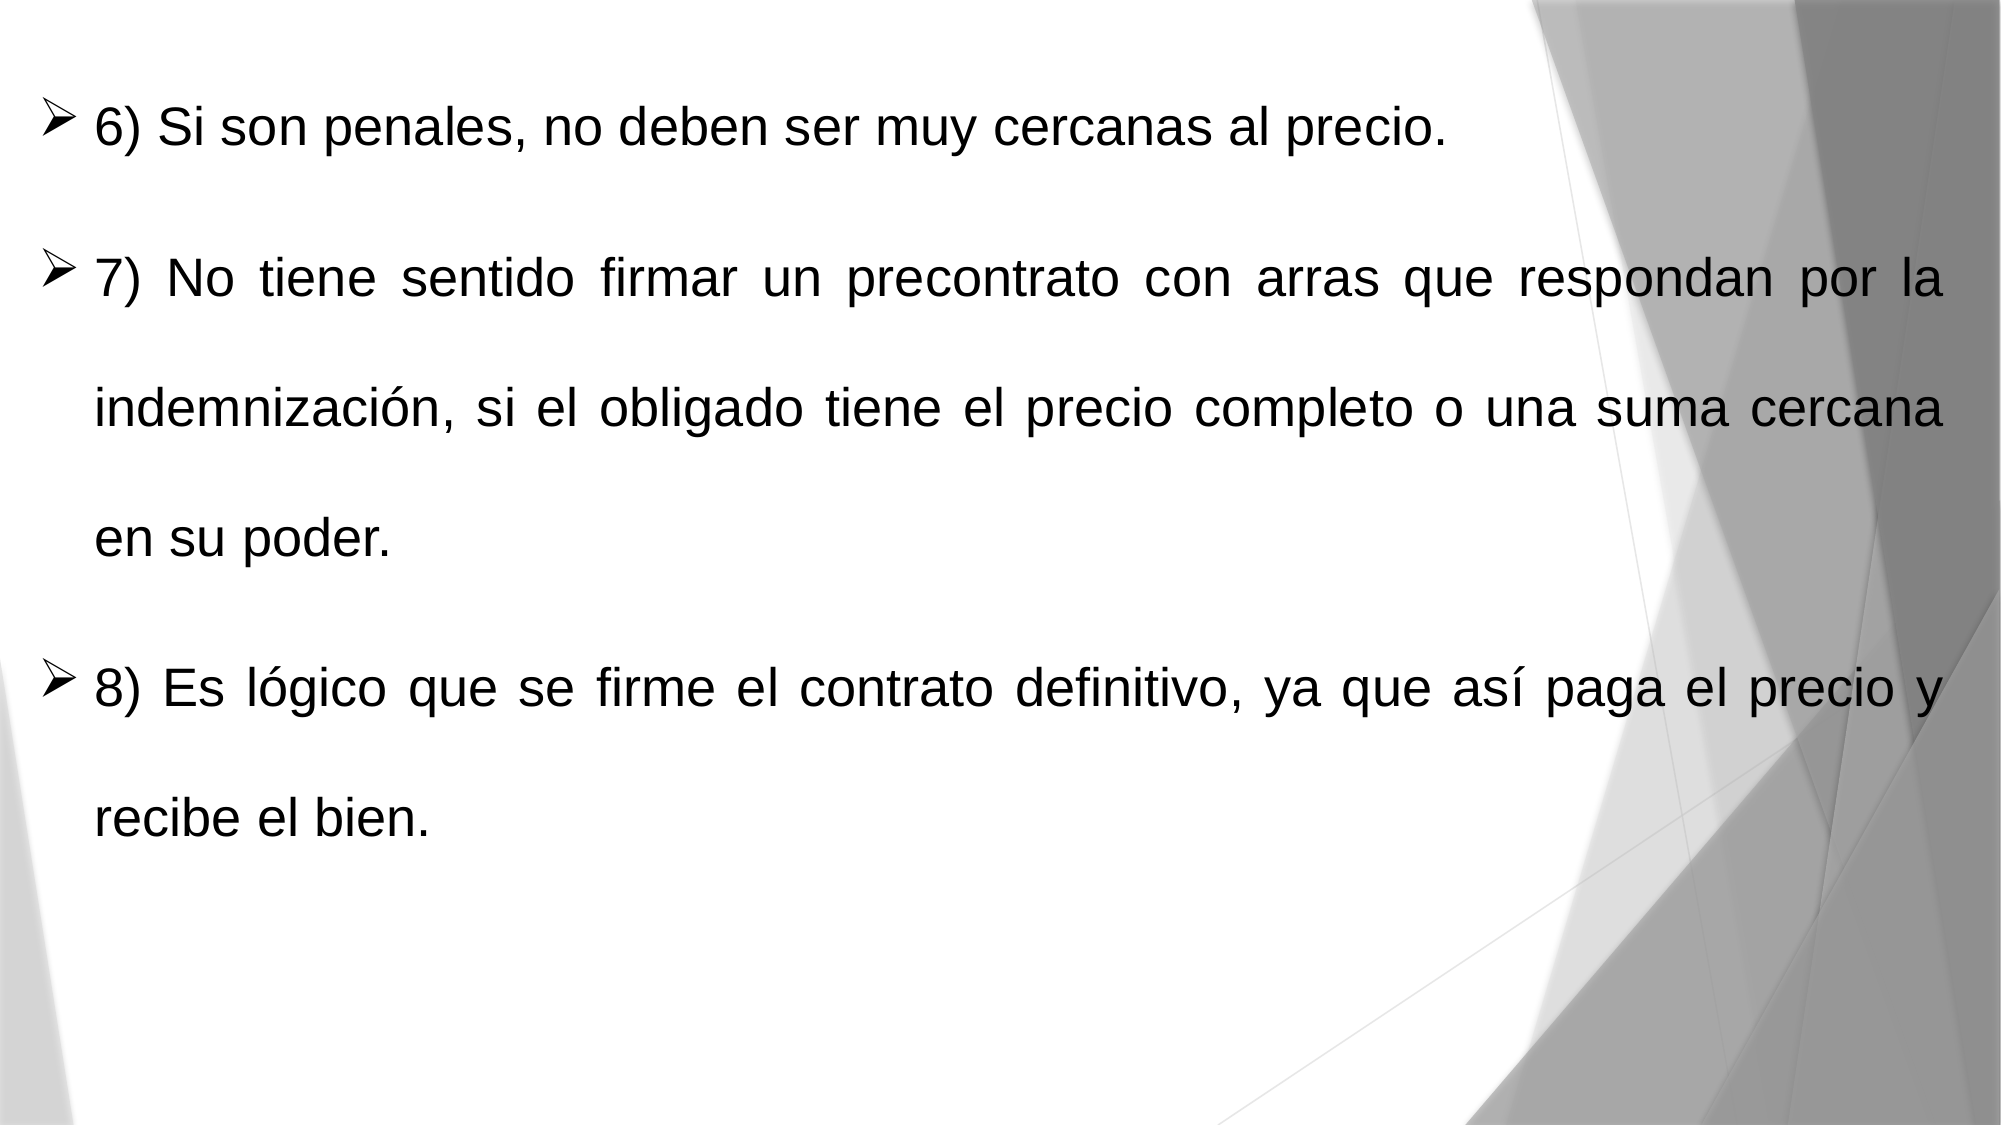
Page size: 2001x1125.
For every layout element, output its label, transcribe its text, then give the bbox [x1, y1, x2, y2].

list 6) Si son penales, no deben ser muy cercanas al precio. 7) No tiene sentido firmar un precontrato con arras que respondan por la indemnización, si el obligado tiene el precio completo o una suma cercana en su poder. 8) Es lógico que se firme el contrato definitivo, ya que así paga el precio y recibe el bien. [23, 18, 1962, 1099]
